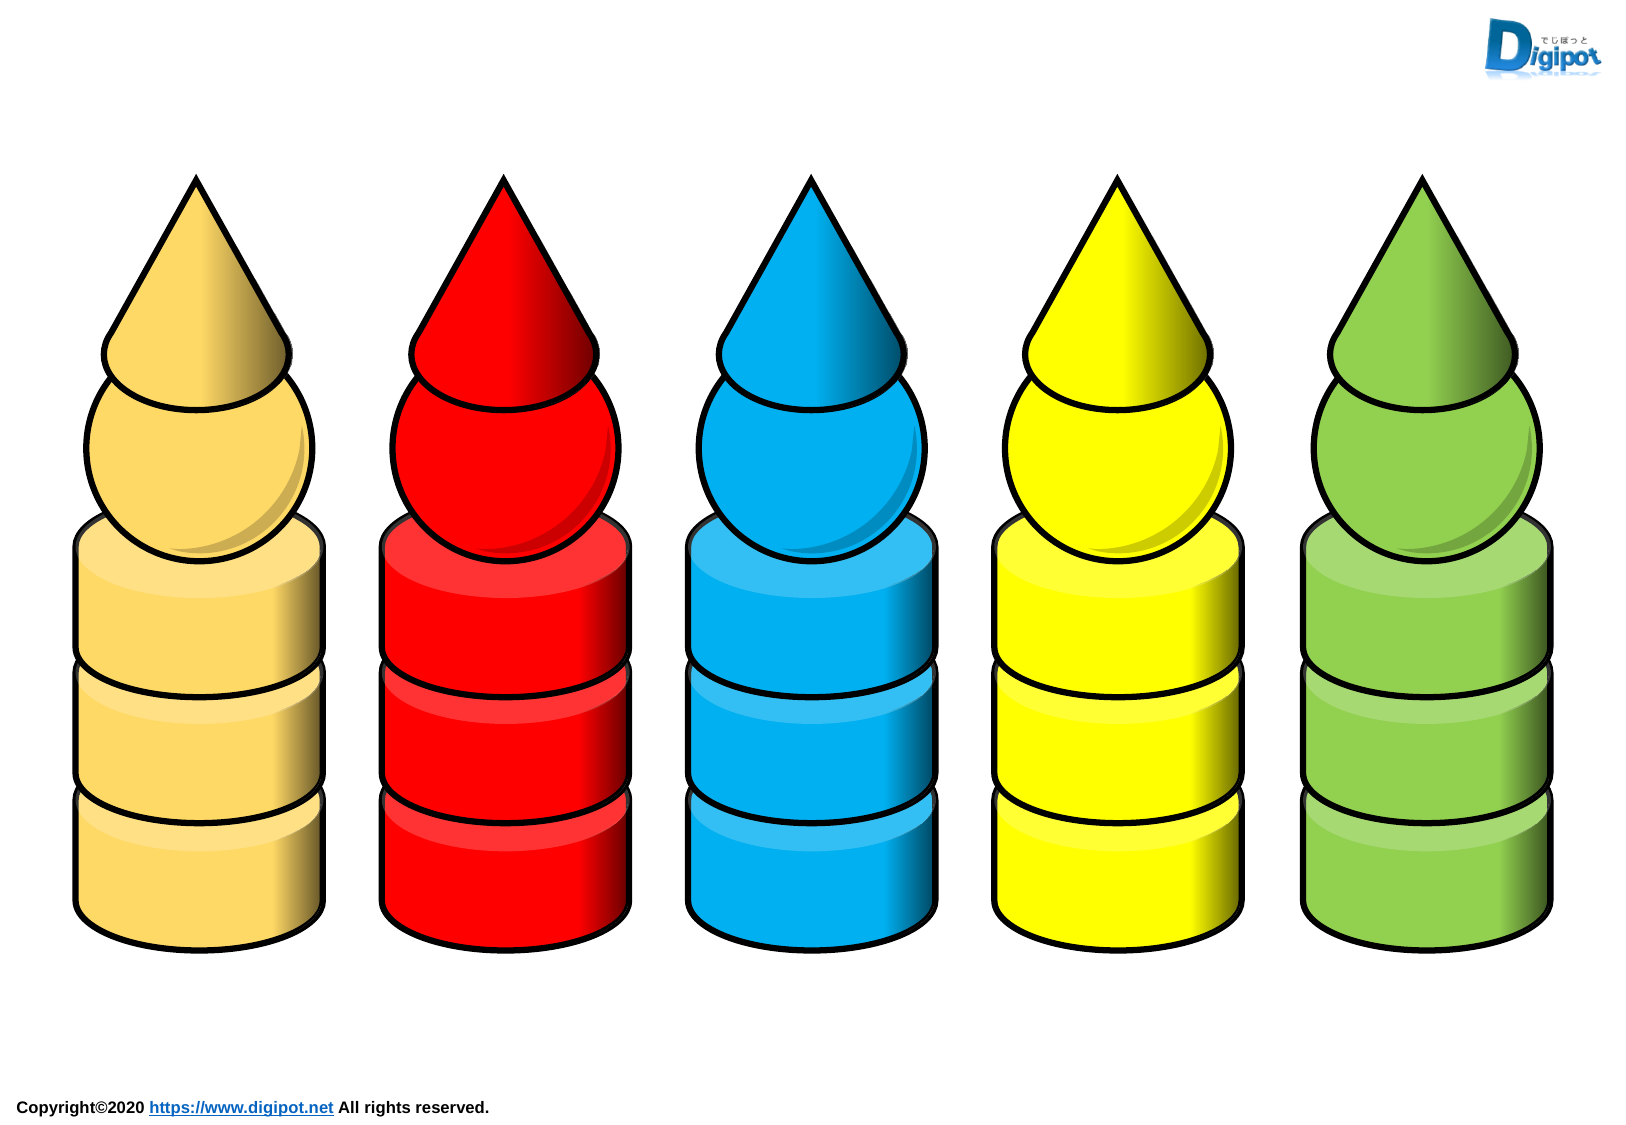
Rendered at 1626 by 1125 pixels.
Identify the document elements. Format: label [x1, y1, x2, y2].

text_box [1025, 180, 1214, 411]
text_box [698, 335, 925, 562]
text_box [1313, 335, 1540, 562]
text_box [718, 180, 908, 411]
text_box [75, 698, 324, 824]
text_box [1004, 335, 1231, 562]
text_box [994, 698, 1243, 824]
text_box [381, 698, 630, 824]
text_box [381, 495, 630, 698]
picture [1485, 18, 1602, 82]
text_box [381, 824, 630, 951]
text_box [411, 180, 600, 411]
text_box [1303, 698, 1551, 824]
text_box [103, 180, 293, 411]
text_box [1330, 180, 1519, 411]
text_box [994, 495, 1243, 698]
text_box [688, 824, 936, 951]
text_box [994, 824, 1243, 951]
text_box [75, 824, 324, 951]
text_box [392, 335, 619, 562]
text_box [1303, 495, 1551, 698]
text_box [688, 495, 936, 698]
text_box [1303, 824, 1551, 951]
text_box [75, 495, 324, 698]
text_box [86, 335, 313, 562]
text_box [688, 698, 936, 824]
